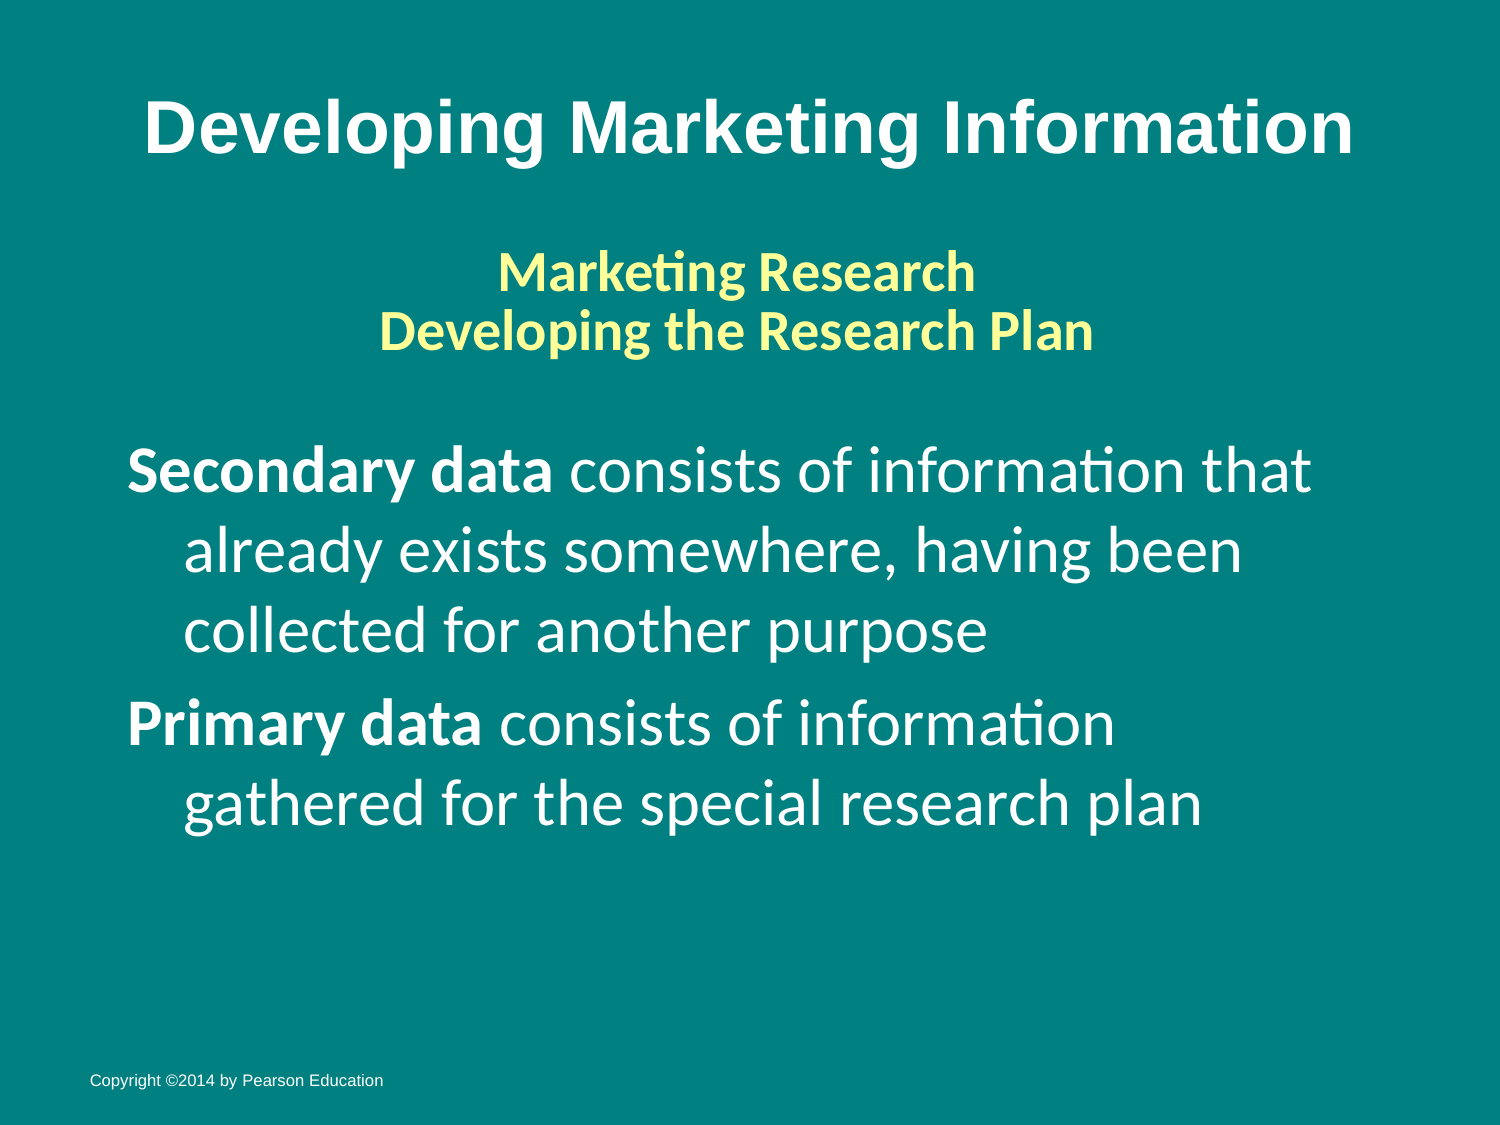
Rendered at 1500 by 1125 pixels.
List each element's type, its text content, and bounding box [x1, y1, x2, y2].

list Secondary data consists of information that already exists somewhere, having been collected for another purpose Primary data consists of information gathered for the special research plan [112, 324, 1388, 1001]
list Marketing Research Developing the Research Plan [149, 237, 1326, 301]
title Developing Marketing Information [112, 37, 1388, 226]
text_box Copyright ©2014 by Pearson Education [74, 1062, 825, 1098]
